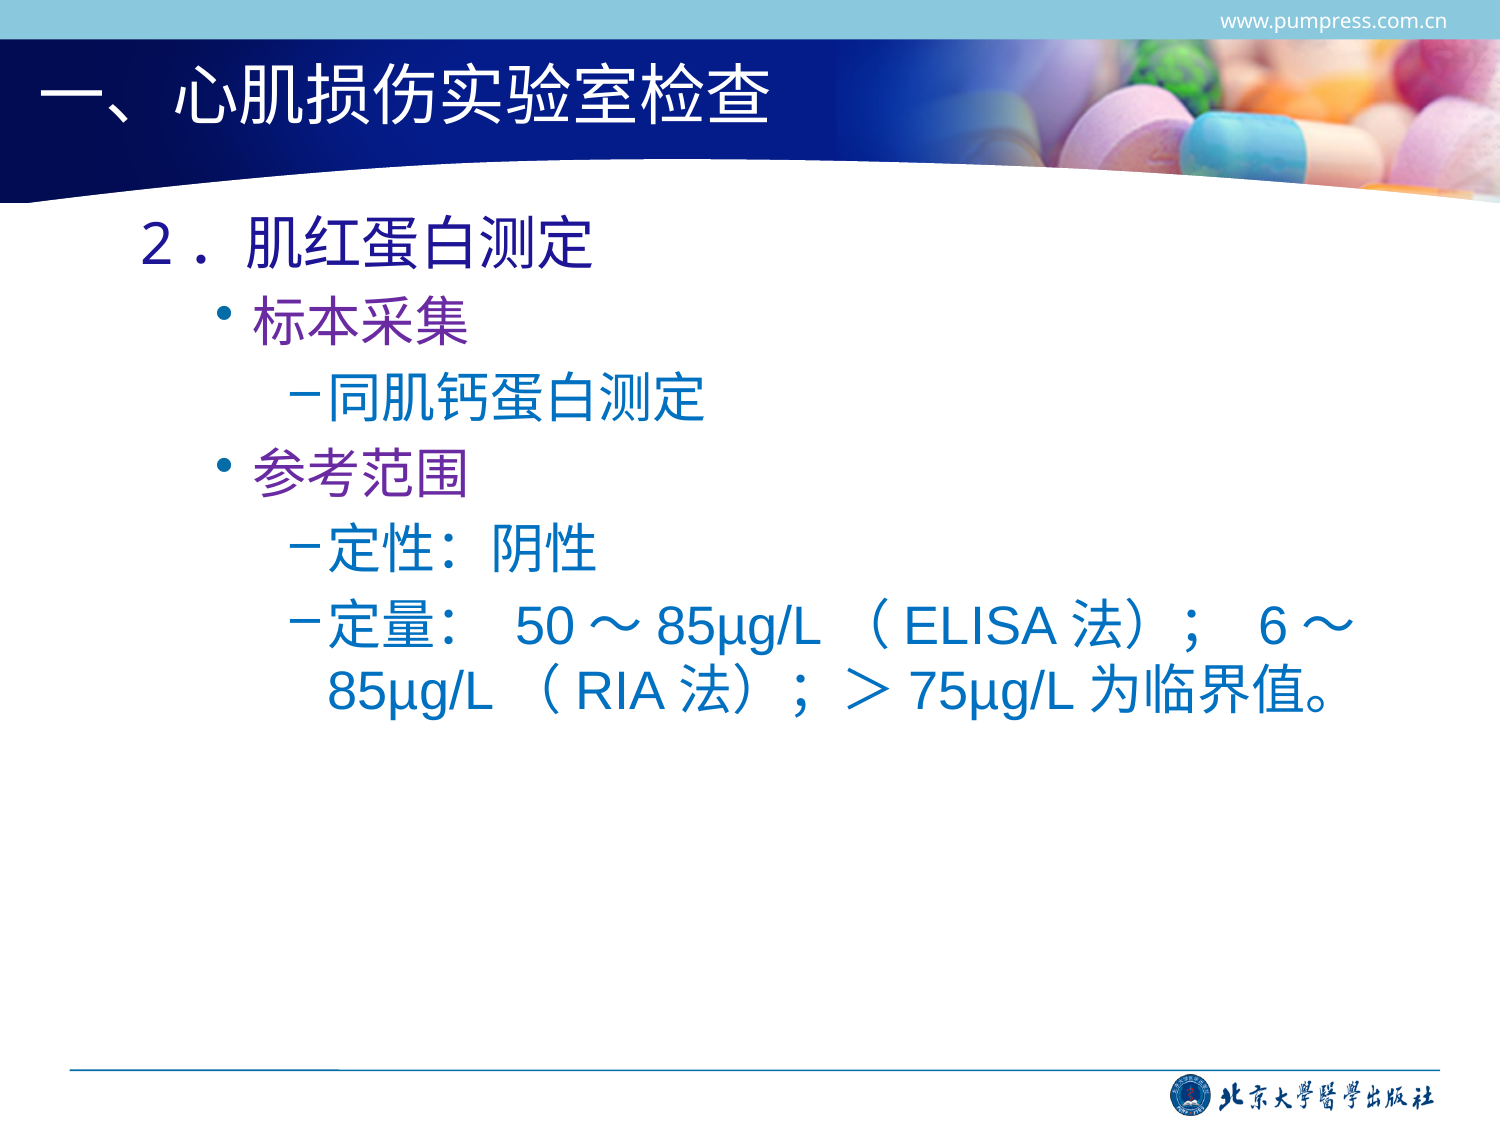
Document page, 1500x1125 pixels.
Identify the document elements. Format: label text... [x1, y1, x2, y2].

picture [1170, 1074, 1436, 1118]
title 一、心肌损伤实验室检查 [23, 46, 1349, 140]
picture [0, 40, 1500, 203]
list 2．肌红蛋白测定 标本采集 同肌钙蛋白测定 参考范围 定性：阴性 定量： 50～85µg/L（ELISA法）； 6～85µg/L（RIA法）；＞75µg/L为临界值。 [49, 198, 1463, 1026]
slide_number www.pumpress.com.cn [1024, 0, 1463, 38]
